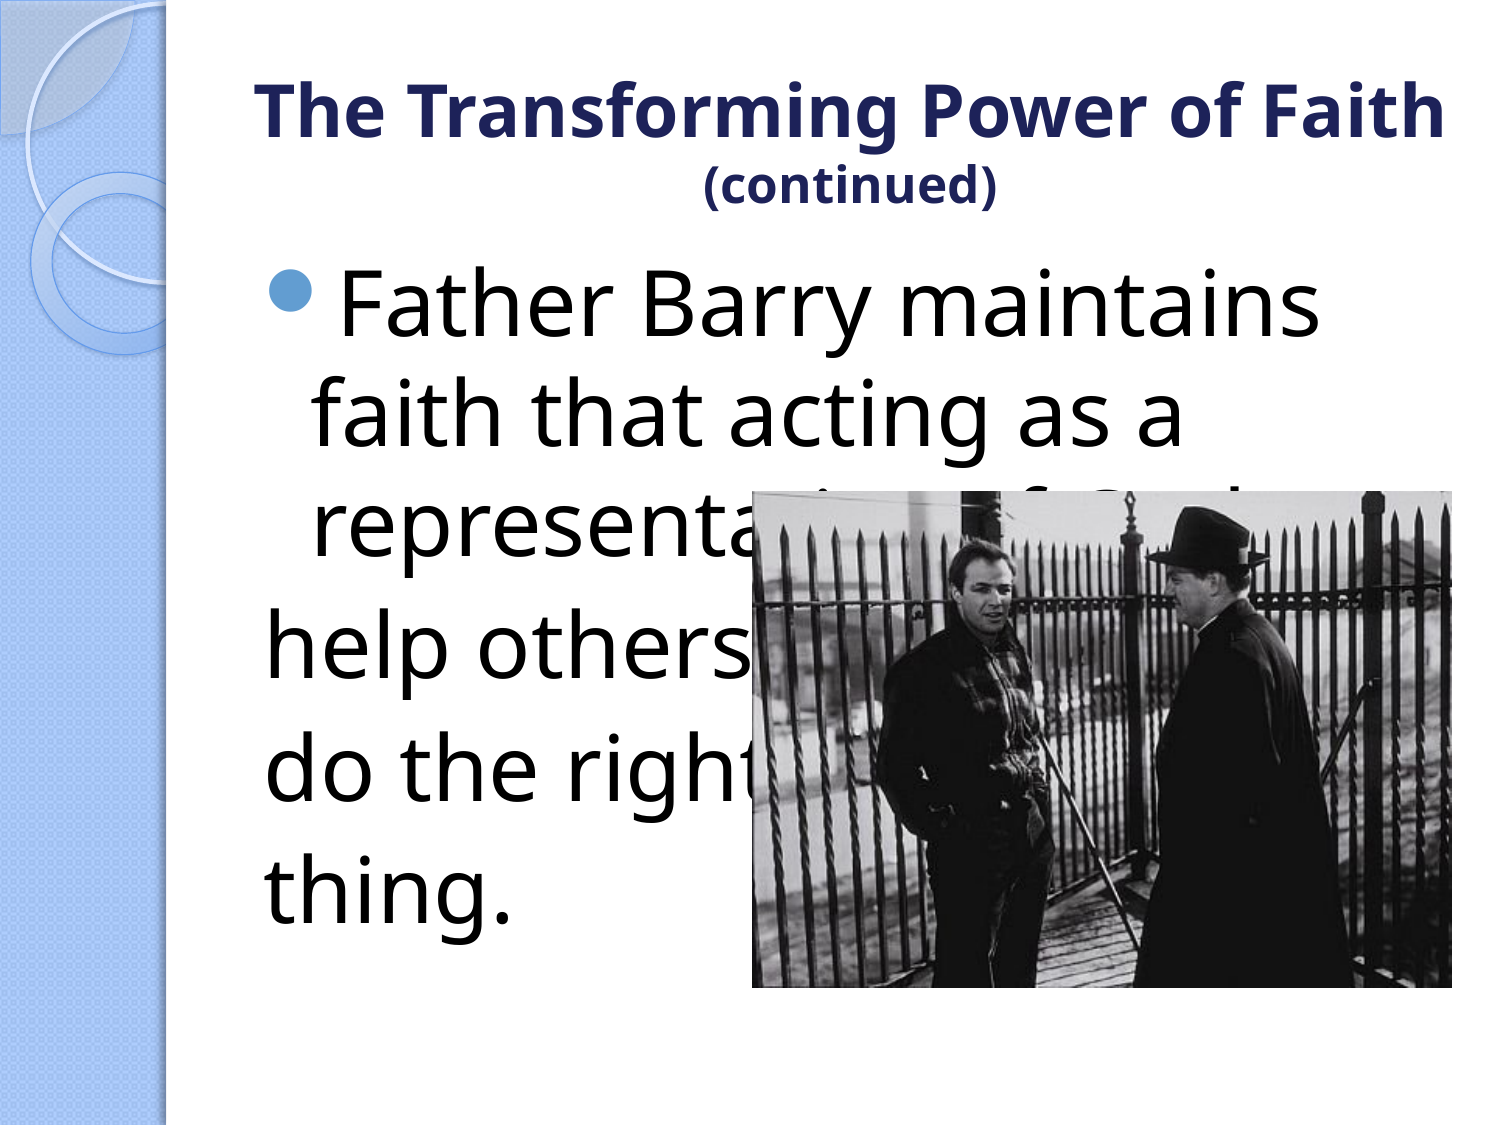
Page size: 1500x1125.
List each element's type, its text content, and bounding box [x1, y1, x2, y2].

title The Transforming Power of Faith (continued) [235, 45, 1466, 233]
picture [751, 491, 1453, 988]
list Father Barry maintains faith that acting as a representative of God can help others do the right thing. [235, 237, 1466, 1025]
